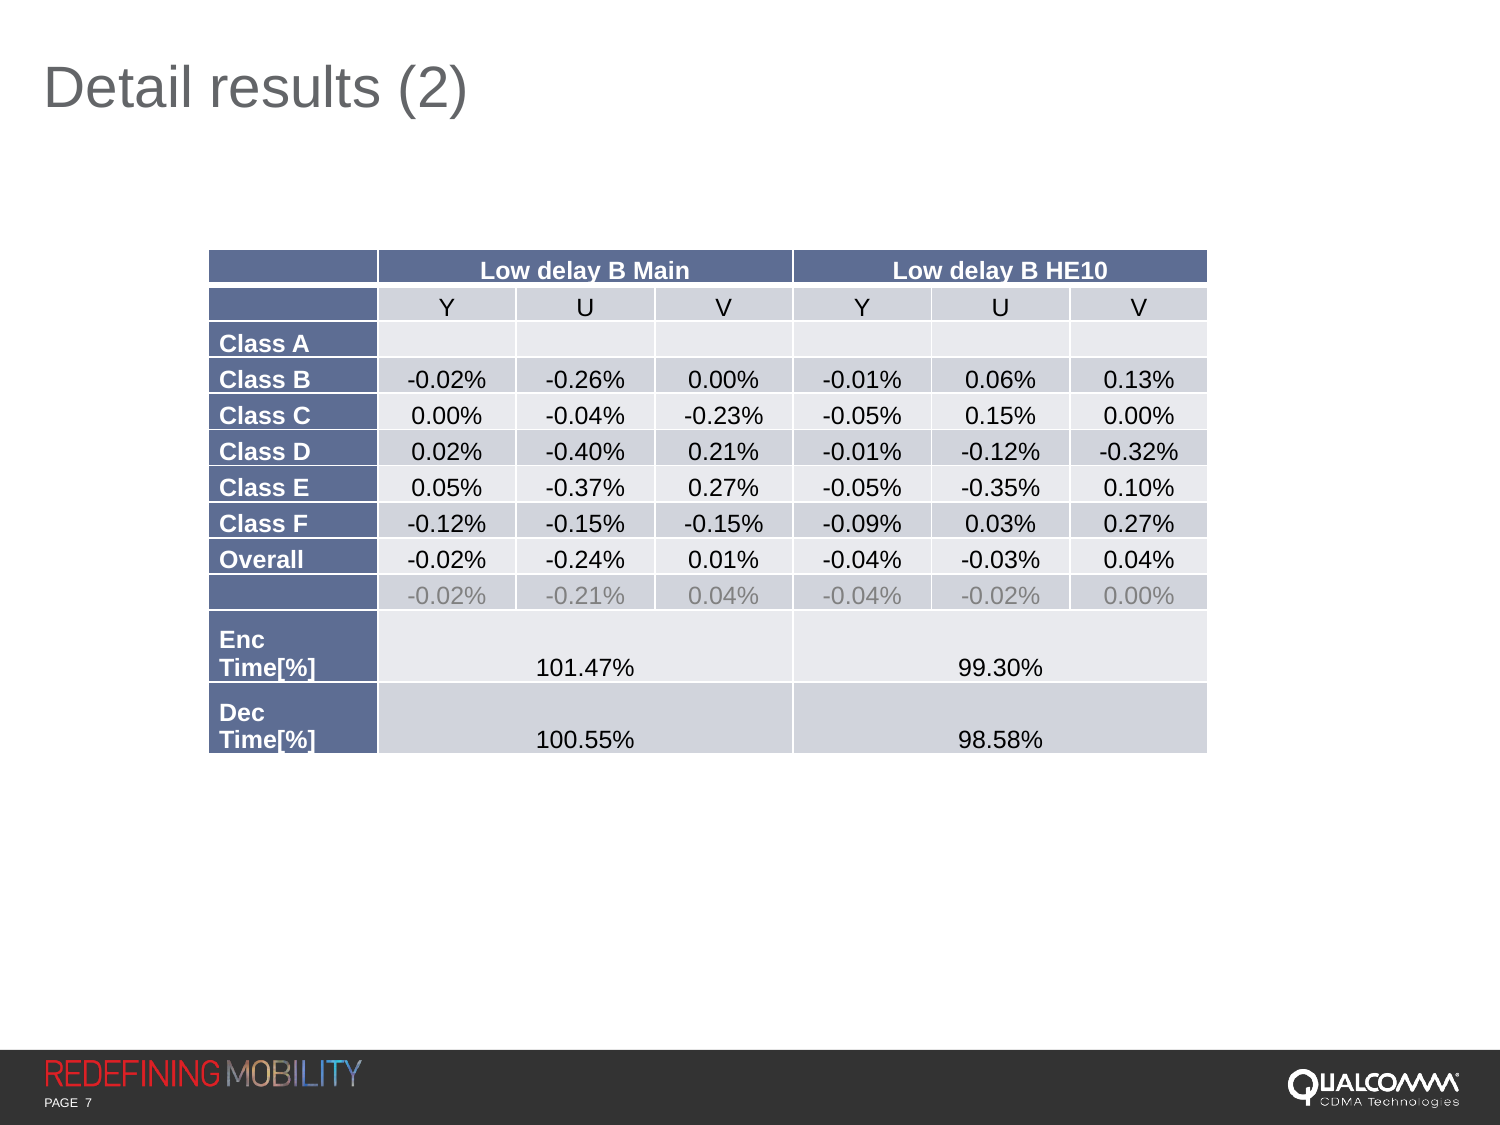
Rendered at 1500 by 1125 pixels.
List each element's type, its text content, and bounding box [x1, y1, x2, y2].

table_cell V [656, 288, 792, 320]
table_cell -0.15% [517, 503, 654, 537]
title Detail results (2) [28, 44, 1462, 138]
table_cell [379, 322, 515, 356]
table_cell 0.04% [1071, 539, 1207, 573]
table_cell -0.01% [794, 358, 931, 392]
table_cell 101.47% [379, 611, 792, 681]
table_cell 0.27% [1071, 503, 1207, 537]
table_cell Dec Time[%] [209, 683, 377, 753]
table_cell 0.03% [932, 503, 1069, 537]
table_cell Enc Time[%] [209, 611, 377, 681]
table_cell -0.12% [379, 503, 515, 537]
table_cell 0.01% [656, 539, 792, 573]
table_cell 100.55% [379, 683, 792, 753]
table_cell 0.02% [379, 430, 515, 465]
table_cell Class B [209, 358, 377, 392]
table_cell -0.01% [794, 430, 931, 465]
table_cell -0.02% [379, 539, 515, 573]
table_cell Overall [209, 539, 377, 573]
table_cell Class E [209, 466, 377, 501]
table_cell Y [379, 288, 515, 320]
table_cell [517, 322, 654, 356]
table_cell [1071, 322, 1207, 356]
picture [30, 1048, 372, 1099]
table_cell -0.05% [794, 394, 931, 429]
table_header Low delay B Main [379, 250, 792, 282]
table_cell [932, 322, 1069, 356]
table_cell -0.40% [517, 430, 654, 465]
table_cell Class F [209, 503, 377, 537]
table_cell 0.13% [1071, 358, 1207, 392]
table_cell 0.00% [1071, 394, 1207, 429]
table_cell -0.12% [932, 430, 1069, 465]
table_cell V [1071, 288, 1207, 320]
table_cell 0.27% [656, 466, 792, 501]
table_cell U [517, 288, 654, 320]
table_cell -0.02% [932, 575, 1069, 609]
table_header [209, 250, 377, 282]
table_cell 0.10% [1071, 466, 1207, 501]
table_cell 98.58% [794, 683, 1207, 753]
table_cell [656, 322, 792, 356]
table_cell 0.21% [656, 430, 792, 465]
table_cell 0.00% [379, 394, 515, 429]
table_cell -0.04% [517, 394, 654, 429]
table_cell Y [794, 288, 931, 320]
table_cell Class C [209, 394, 377, 429]
table_cell -0.15% [656, 503, 792, 537]
table_cell 0.00% [1071, 575, 1207, 609]
table_cell [794, 322, 931, 356]
table_cell -0.02% [379, 358, 515, 392]
table_header Low delay B HE10 [794, 250, 1207, 282]
table_cell -0.02% [379, 575, 515, 609]
table_cell -0.09% [794, 503, 931, 537]
table_cell U [932, 288, 1069, 320]
table_cell 0.15% [932, 394, 1069, 429]
table_cell -0.03% [932, 539, 1069, 573]
table_cell 99.30% [794, 611, 1207, 681]
table_cell -0.04% [794, 575, 931, 609]
table_cell 0.00% [656, 358, 792, 392]
table_cell [209, 575, 377, 609]
table_cell -0.24% [517, 539, 654, 573]
table_cell Class D [209, 430, 377, 465]
table_cell -0.37% [517, 466, 654, 501]
table_cell 0.04% [656, 575, 792, 609]
table_cell -0.23% [656, 394, 792, 429]
table_cell 0.05% [379, 466, 515, 501]
table_cell -0.32% [1071, 430, 1207, 465]
picture [1278, 1058, 1478, 1114]
table_cell -0.05% [794, 466, 931, 501]
table_cell 0.06% [932, 358, 1069, 392]
table_cell [209, 288, 377, 320]
table_cell -0.04% [794, 539, 931, 573]
table_cell Class A [209, 322, 377, 356]
table_cell -0.21% [517, 575, 654, 609]
table_cell -0.26% [517, 358, 654, 392]
table_cell -0.35% [932, 466, 1069, 501]
